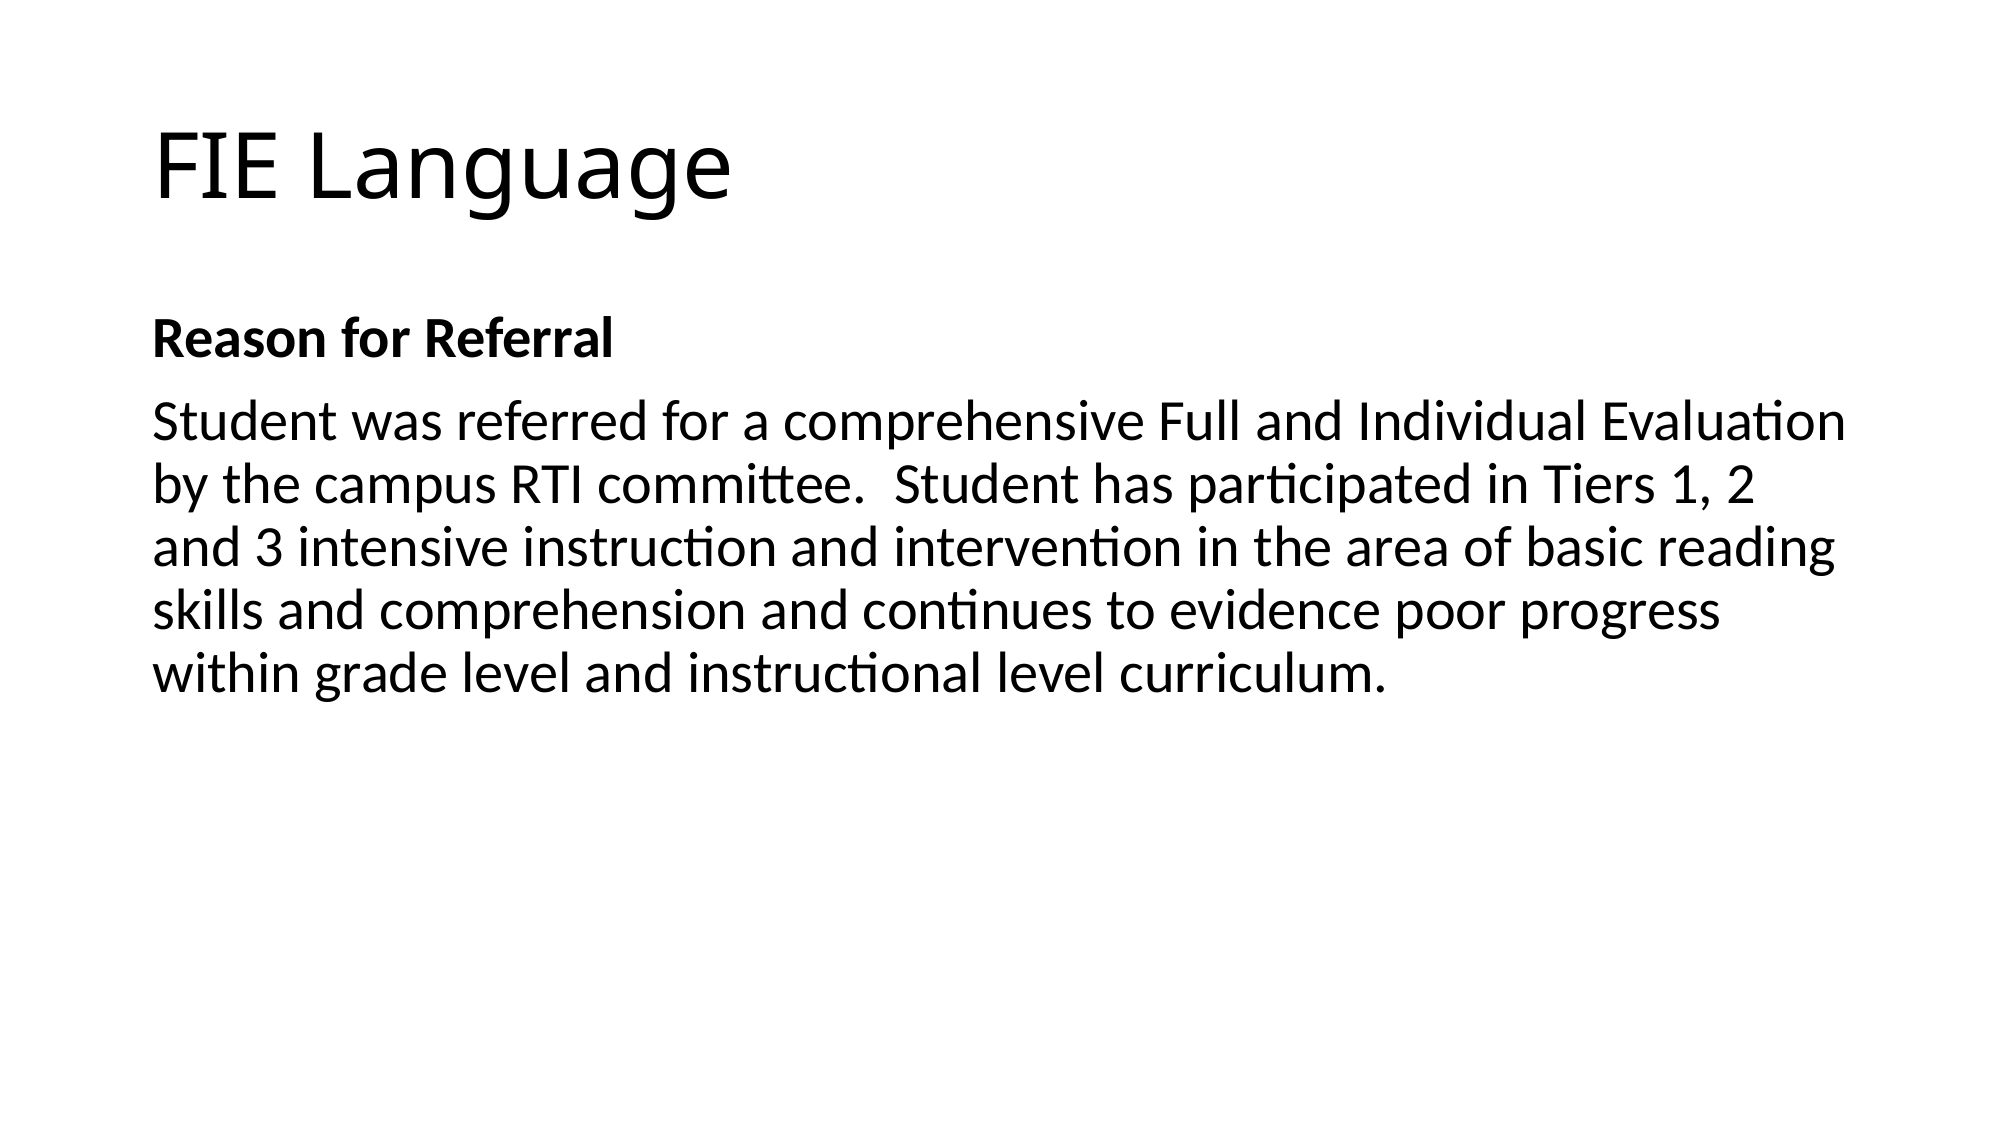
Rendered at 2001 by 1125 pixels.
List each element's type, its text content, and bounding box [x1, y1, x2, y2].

list Reason for Referral Student was referred for a comprehensive Full and Individual Evaluation by the campus RTI committee. Student has participated in Tiers 1, 2 and 3 intensive instruction and intervention in the area of basic reading skills and comprehension and continues to evidence poor progress within grade level and instructional level curriculum. [137, 299, 1863, 1014]
title FIE Language [137, 59, 1863, 278]
